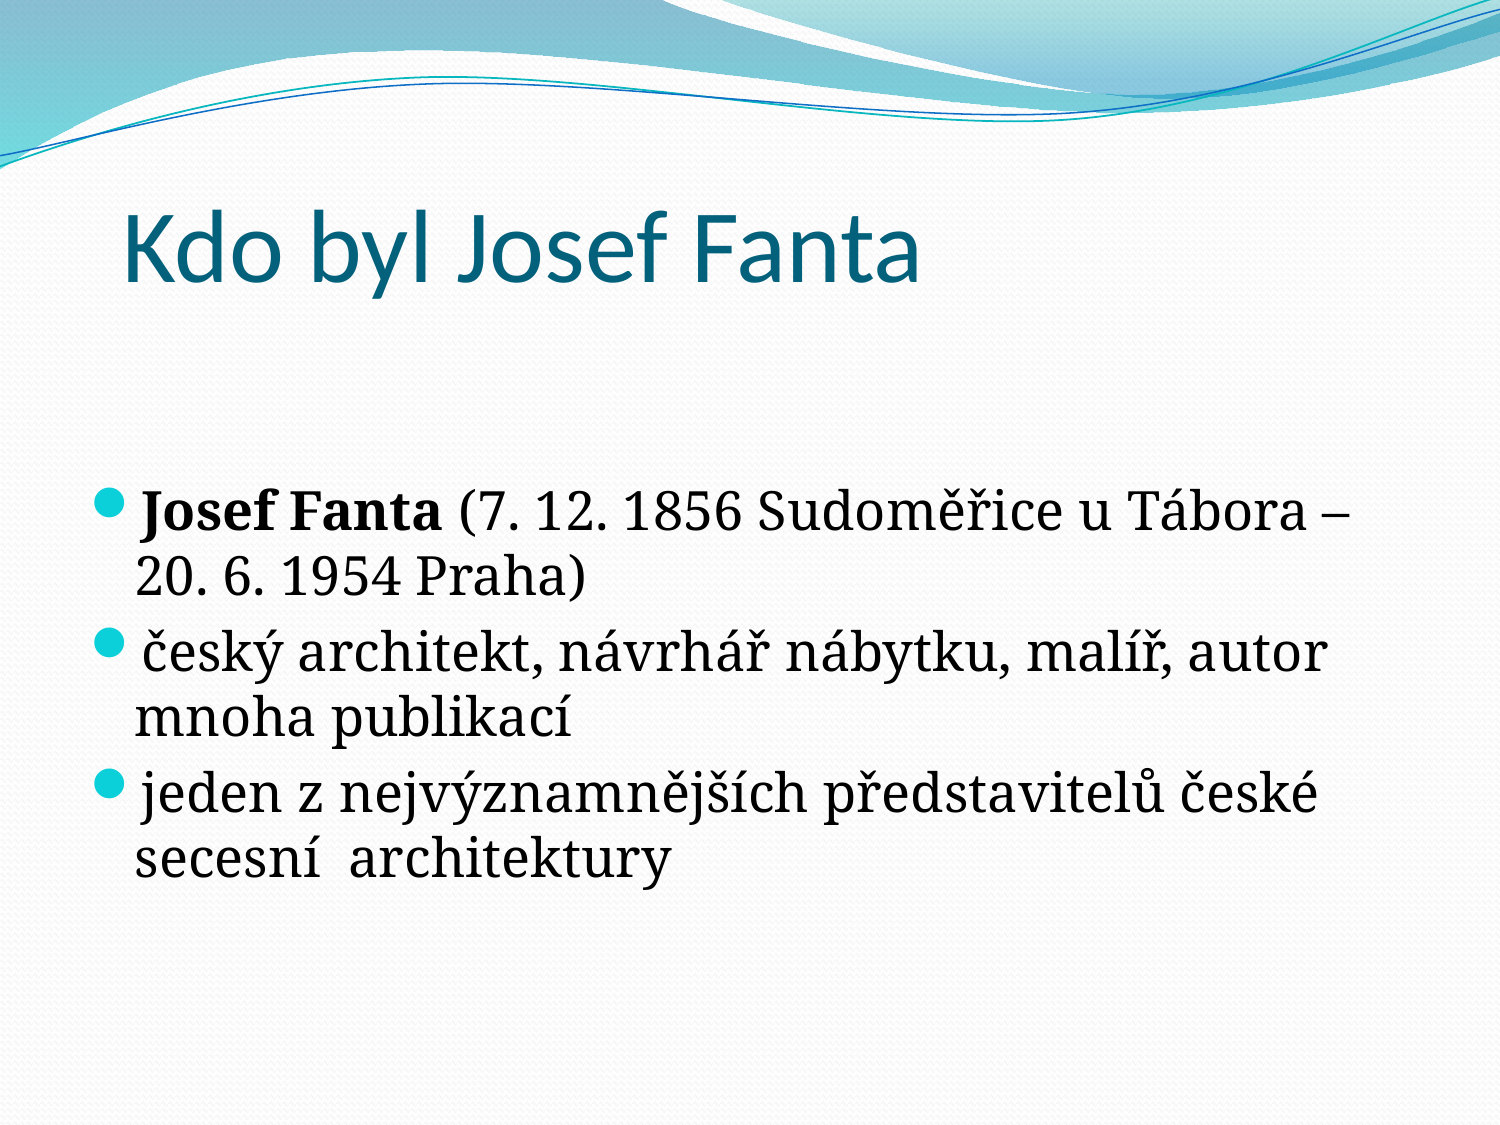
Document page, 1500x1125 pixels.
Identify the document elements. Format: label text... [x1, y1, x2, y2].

title Kdo byl Josef Fanta [74, 115, 1426, 304]
list Josef Fanta (7. 12. 1856 Sudoměřice u Tábora – 20. 6. 1954 Praha) český architekt, návrhář nábytku, malíř, autor mnoha publikací jeden z nejvýznamnějších představitelů české secesní architektury [74, 317, 1426, 1038]
